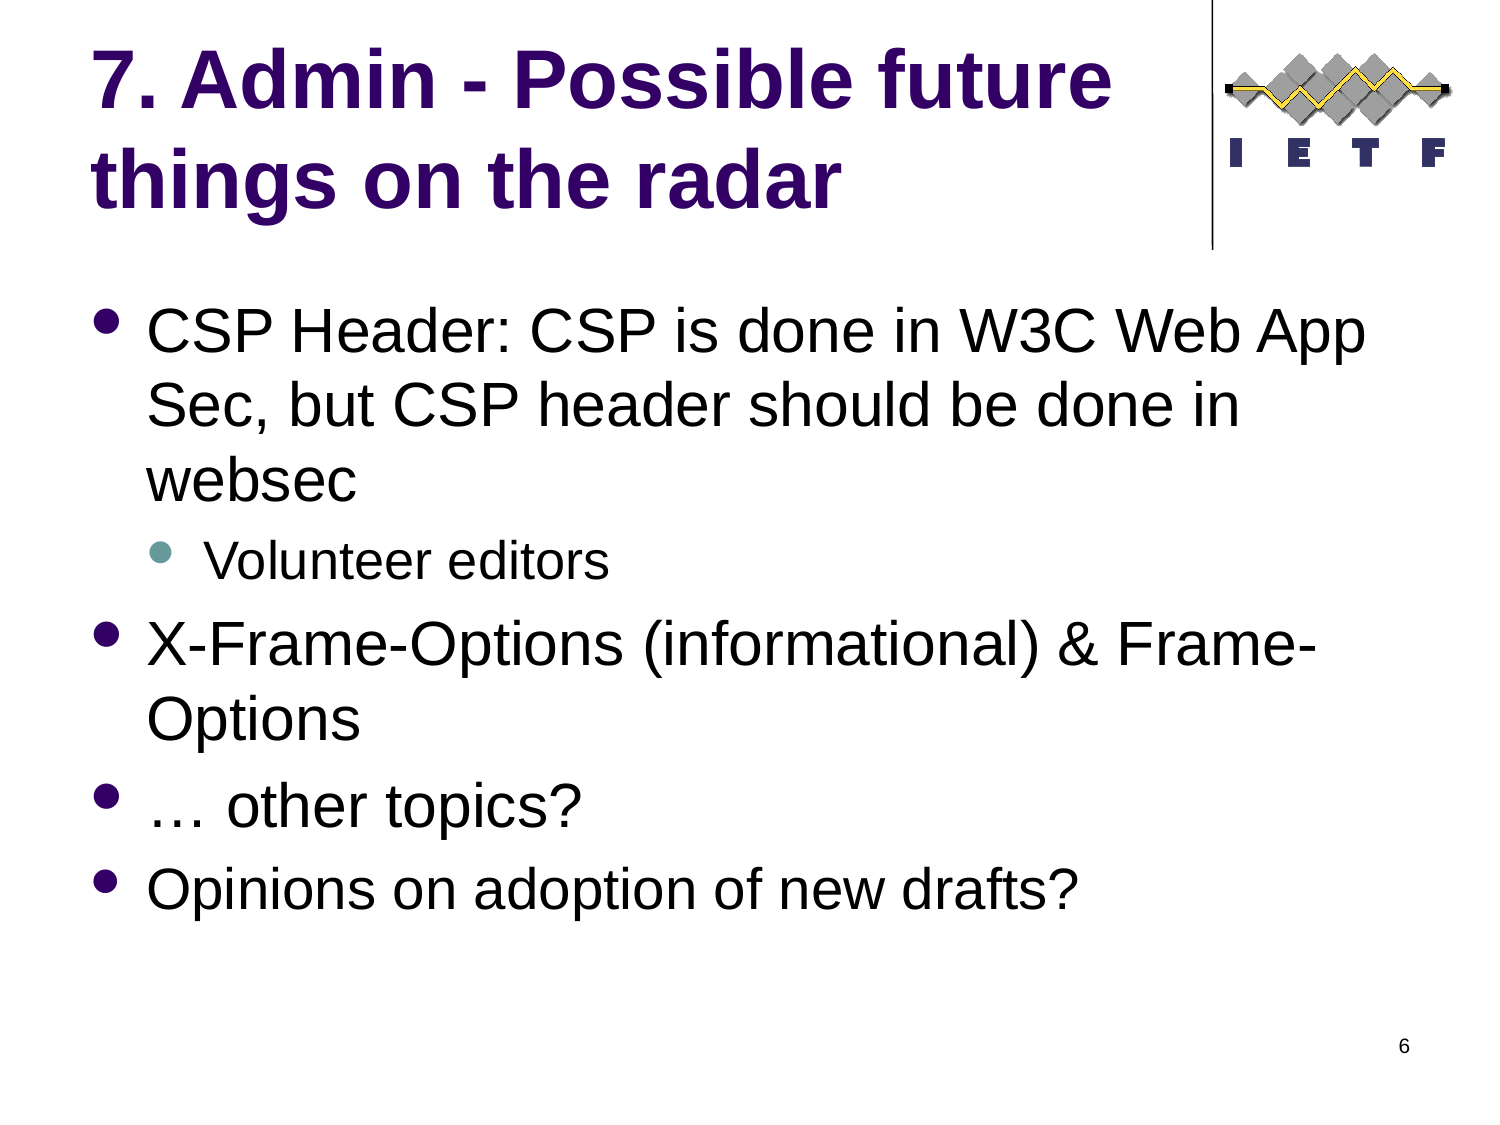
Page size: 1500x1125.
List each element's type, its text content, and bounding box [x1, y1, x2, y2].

slide_number 6 [1074, 1024, 1426, 1101]
list CSP Header: CSP is done in W3C Web App Sec, but CSP header should be done in websec Volunteer editors X-Frame-Options (informational) & Frame-Options … other topics? Opinions on adoption of new drafts? [74, 281, 1426, 1006]
picture [1212, 37, 1463, 181]
title 7. Admin - Possible future things on the radar [74, 19, 1201, 233]
